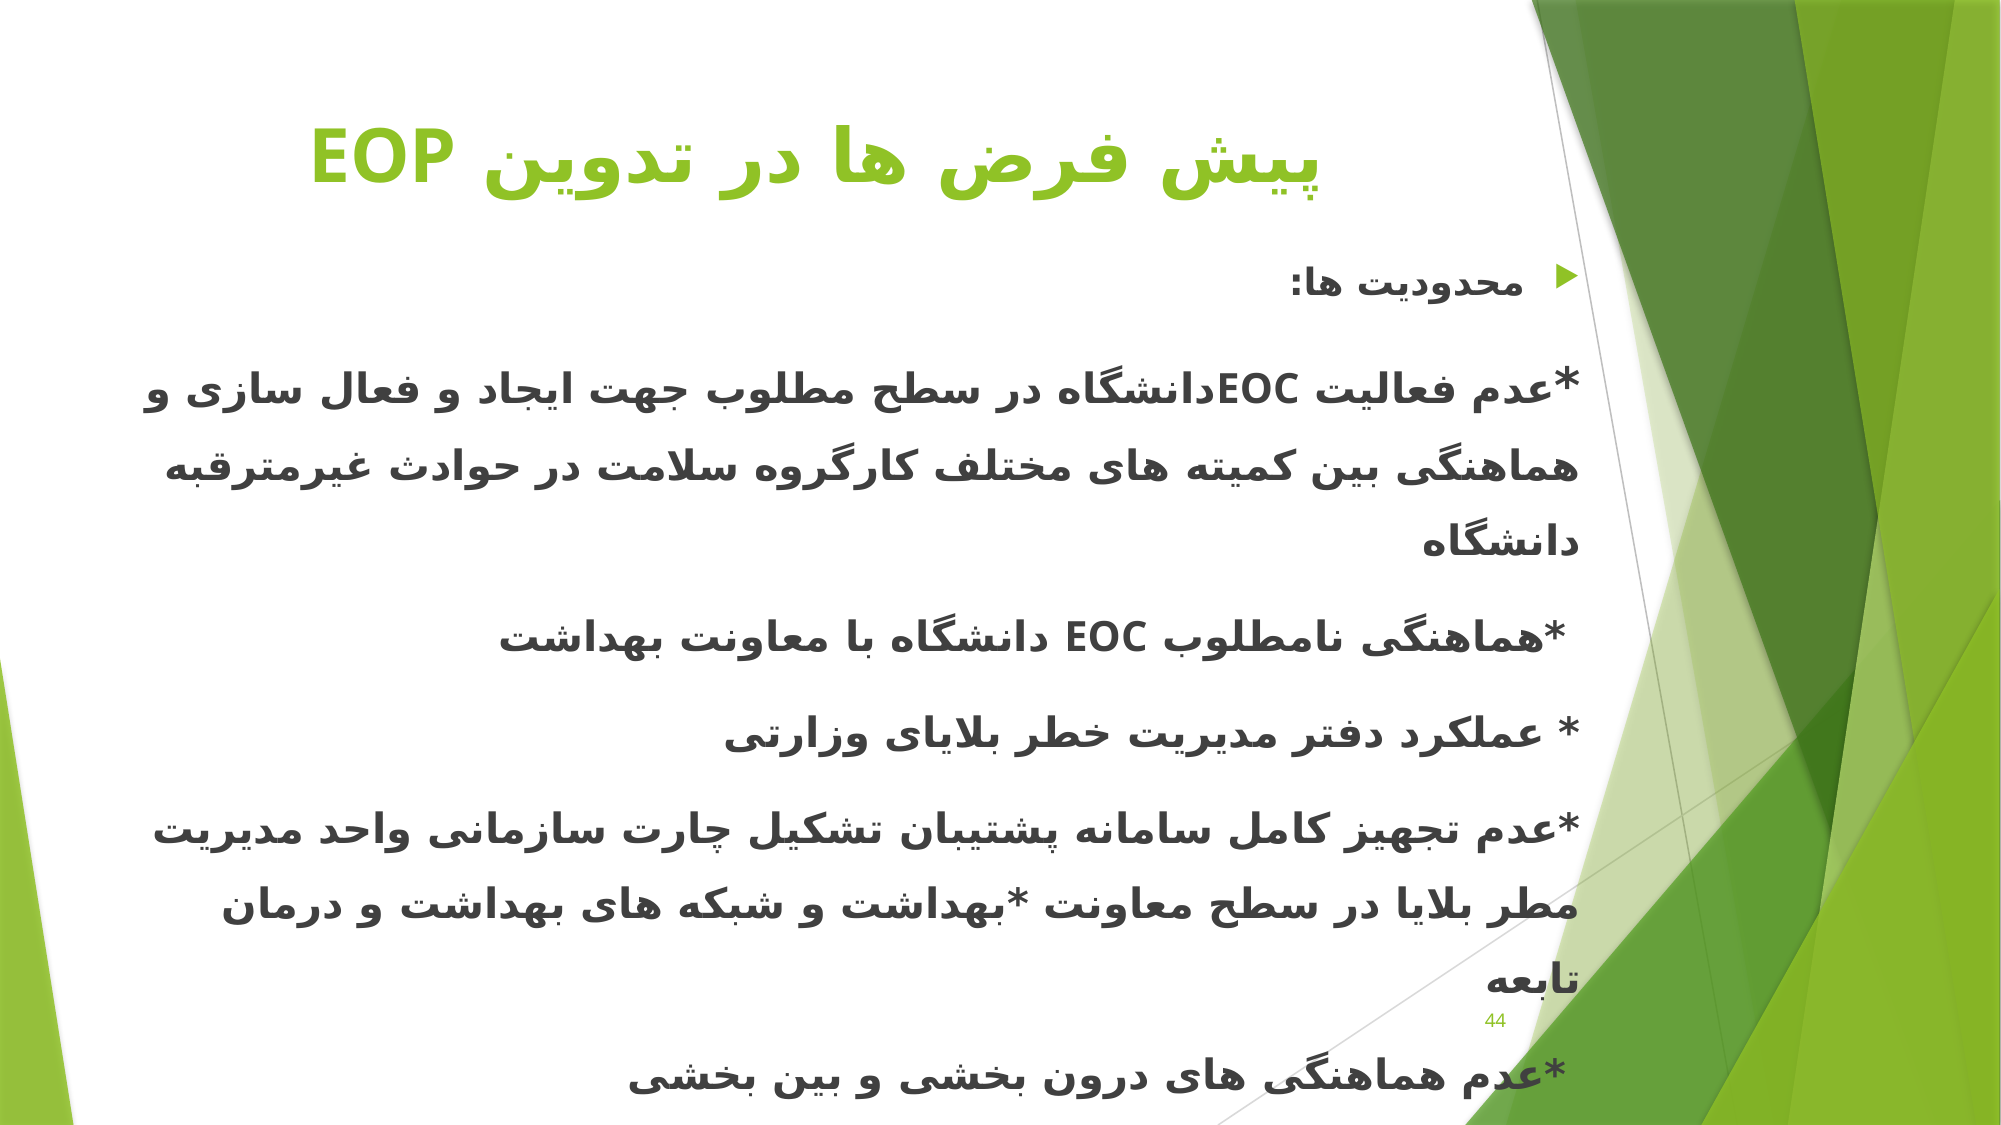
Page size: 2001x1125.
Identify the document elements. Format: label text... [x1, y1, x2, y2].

list محدودیت ها: *عدم فعالیت EOCدانشگاه در سطح مطلوب جهت ایجاد و فعال سازی و هماهنگی بین کمیته های مختلف کارگروه سلامت در حوادث غیرمترقبه دانشگاه *هماهنگی نامطلوب EOC دانشگاه با معاونت بهداشت * عملکرد دفتر مدیریت خطر بلایای وزارتی *عدم تجهیز کامل سامانه پشتیبان تشکیل چارت سازمانی واحد مدیریت مطر بلایا در سطح معاونت *بهداشت و شبکه های بهداشت و درمان تابعه *عدم هماهنگی های درون بخشی و بین بخشی [111, 250, 1597, 991]
title پیش فرض ها در تدوین EOP [111, 99, 1522, 250]
slide_number 44 [1409, 991, 1522, 1051]
